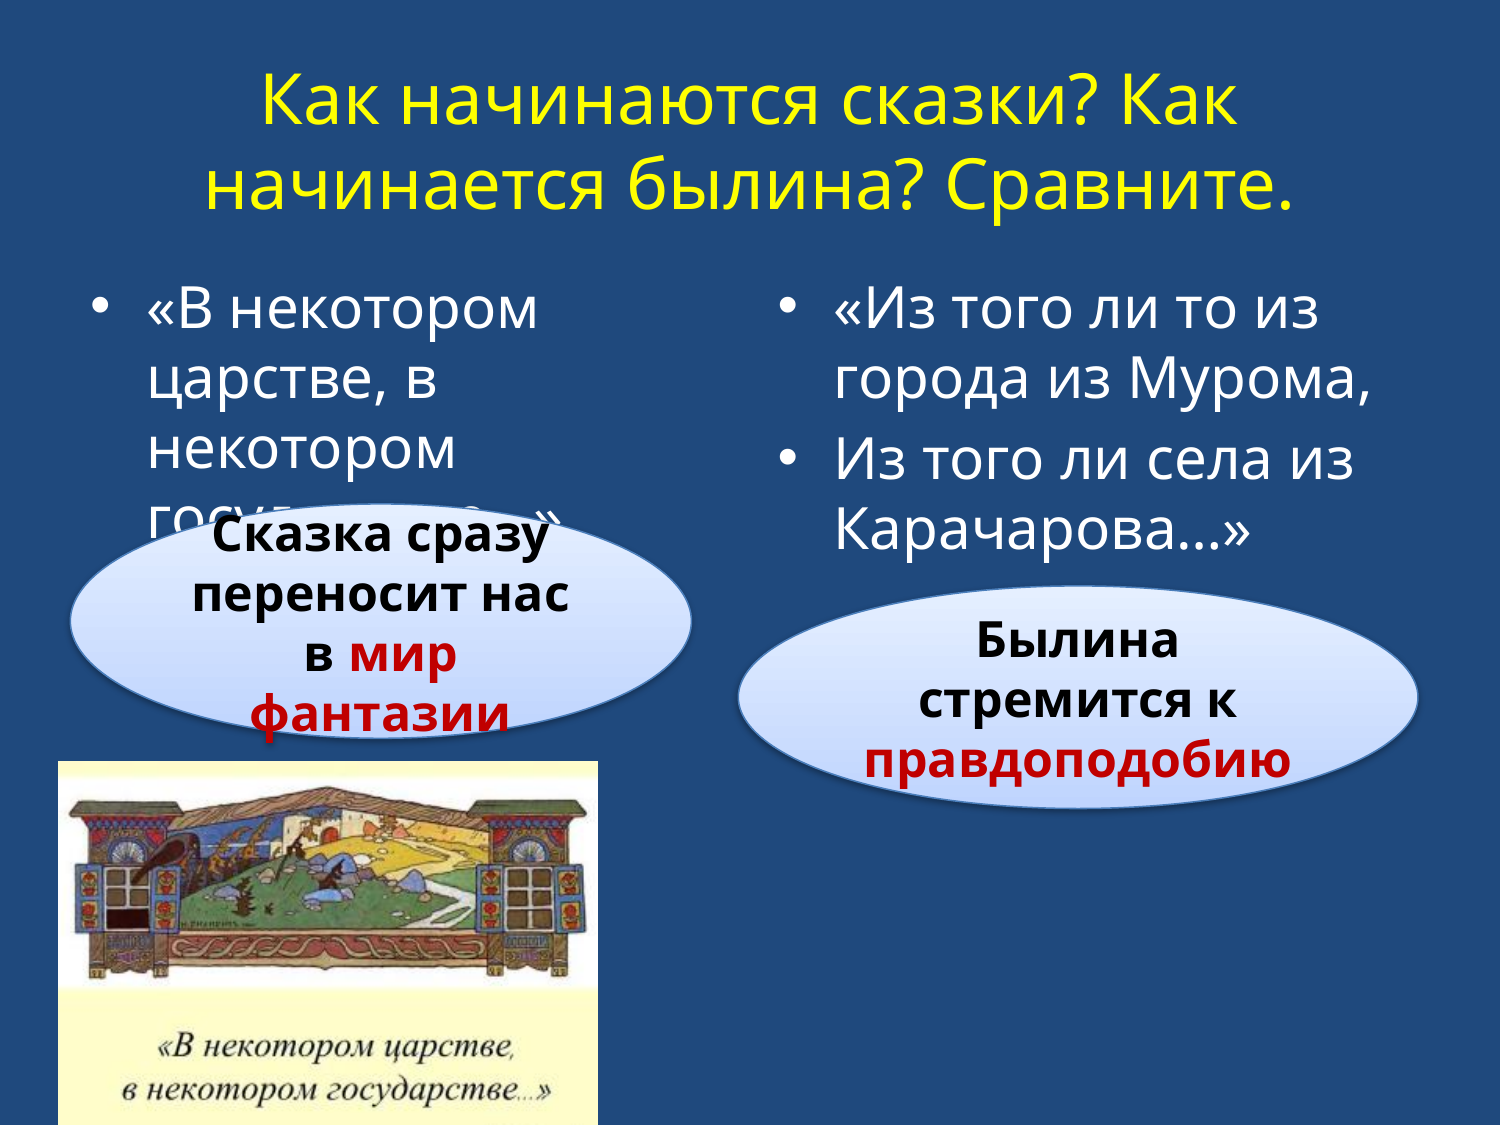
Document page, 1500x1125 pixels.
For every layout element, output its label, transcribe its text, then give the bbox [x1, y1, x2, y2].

title Как начинаются сказки? Как начинается былина? Сравните. [75, 45, 1425, 233]
text_box Былина стремится к правдоподобию [737, 585, 1419, 810]
picture [58, 761, 598, 1125]
list «В некотором царстве, в некотором государстве…» [75, 262, 738, 551]
list «Из того ли то из города из Мурома, Из того ли села из Карачарова…» [762, 262, 1425, 598]
text_box Сказка сразу переносит нас в мир фантазии [69, 503, 693, 740]
